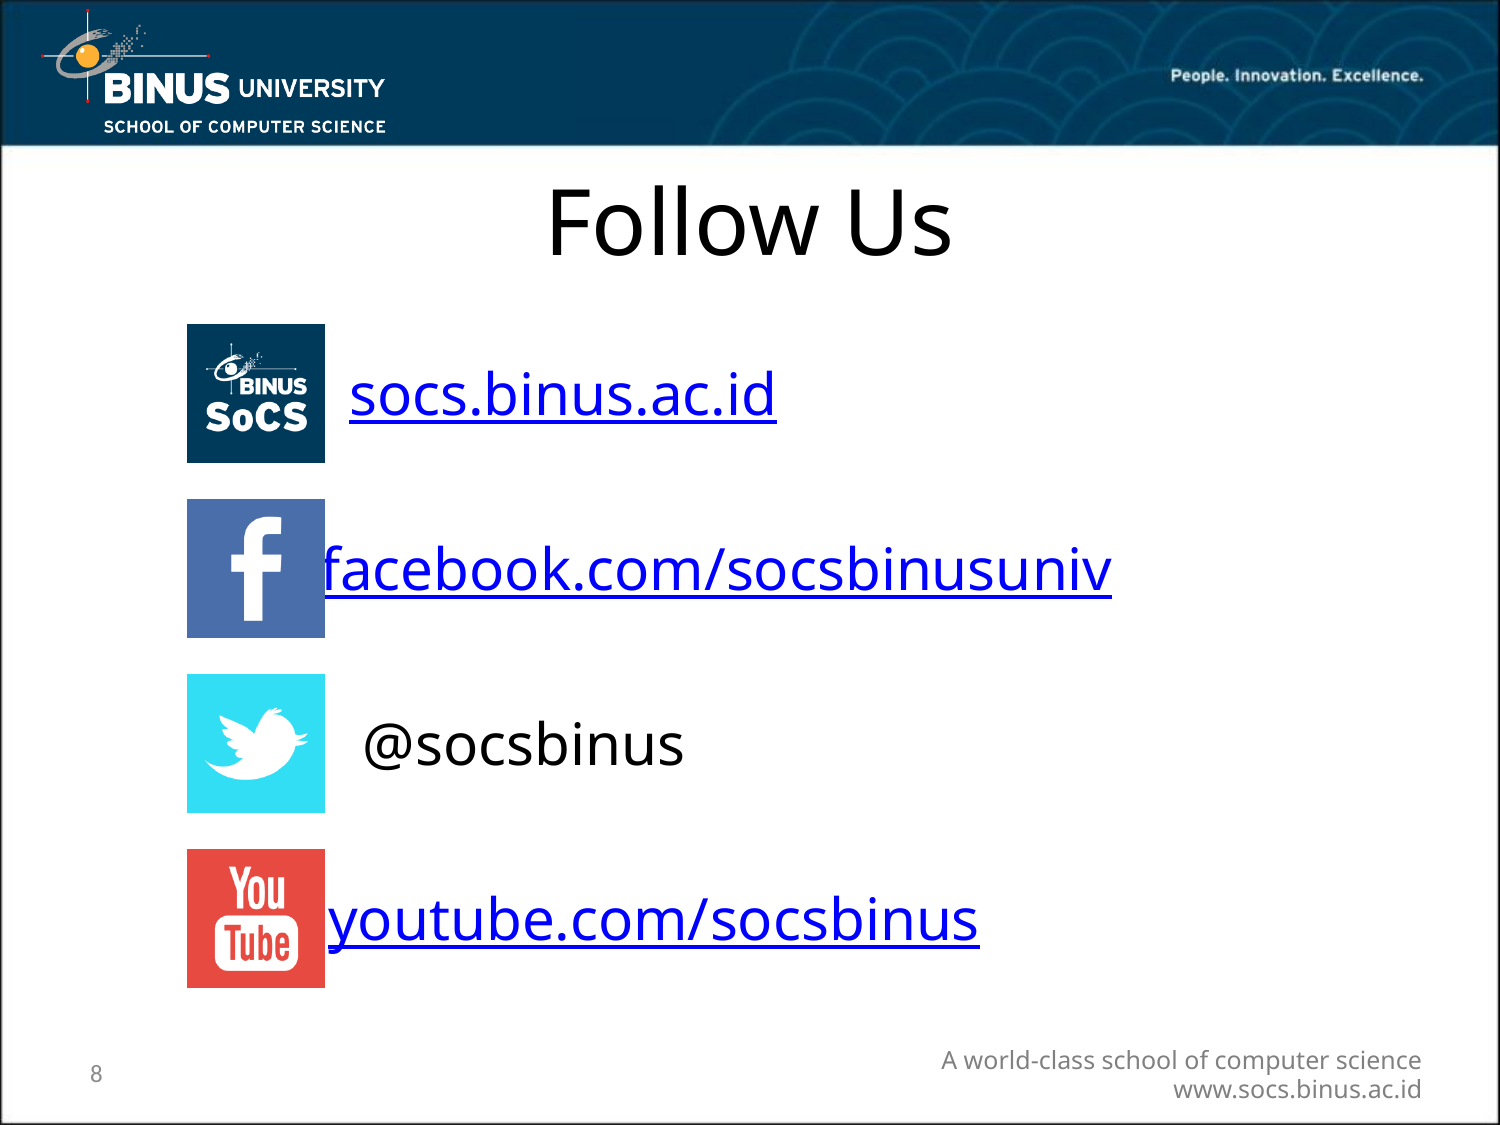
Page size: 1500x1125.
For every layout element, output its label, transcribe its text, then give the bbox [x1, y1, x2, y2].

slide_number 8 [75, 1042, 425, 1103]
picture [0, 0, 1500, 1125]
